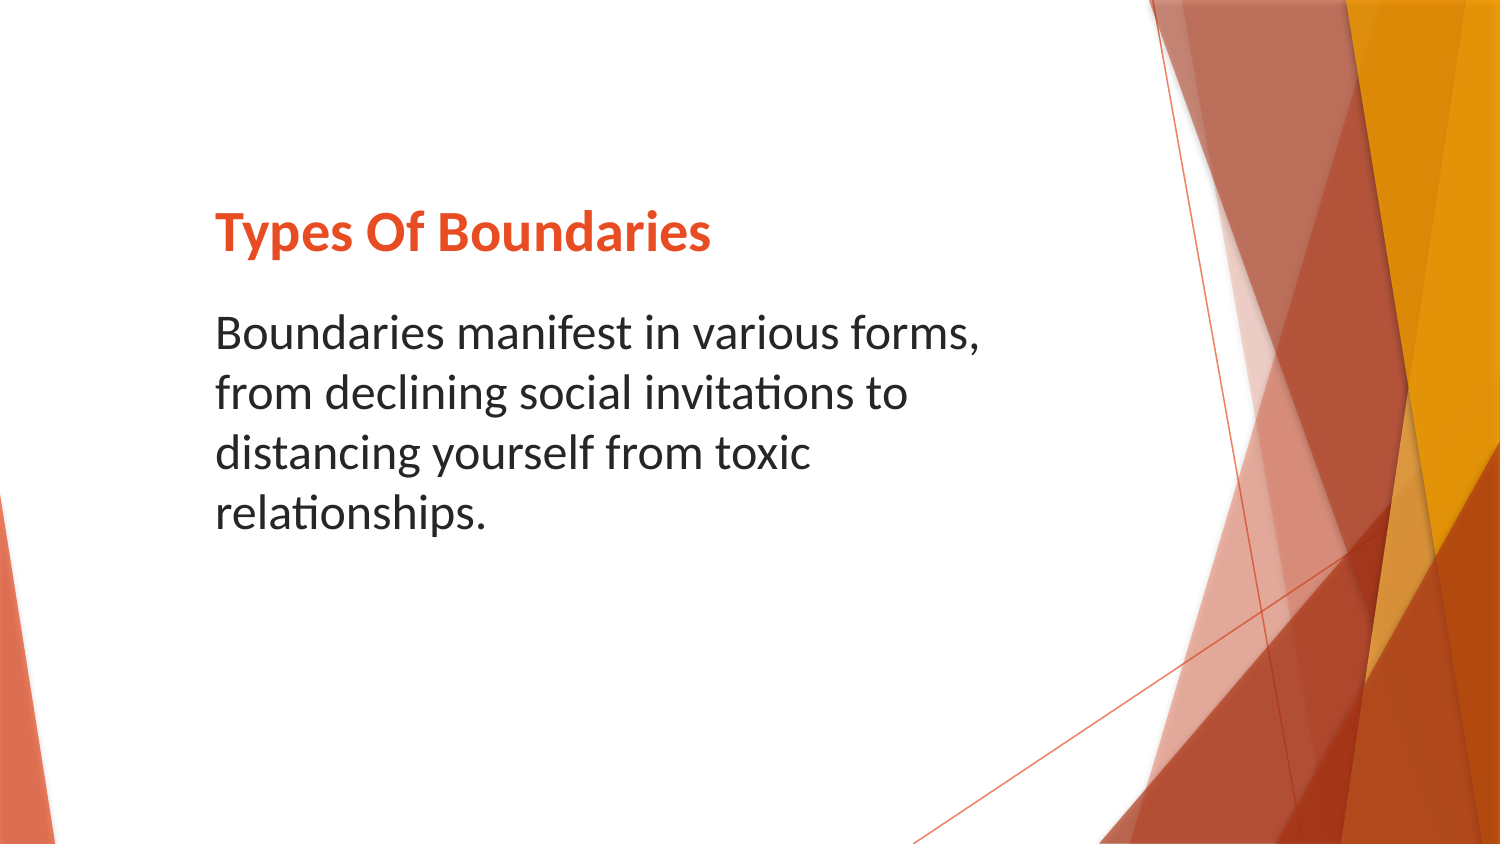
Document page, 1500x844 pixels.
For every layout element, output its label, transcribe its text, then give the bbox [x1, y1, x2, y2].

list Boundaries manifest in various forms, from declining social invitations to distancing yourself from toxic relationships. [200, 291, 998, 718]
title Types Of Boundaries [200, 185, 1258, 285]
